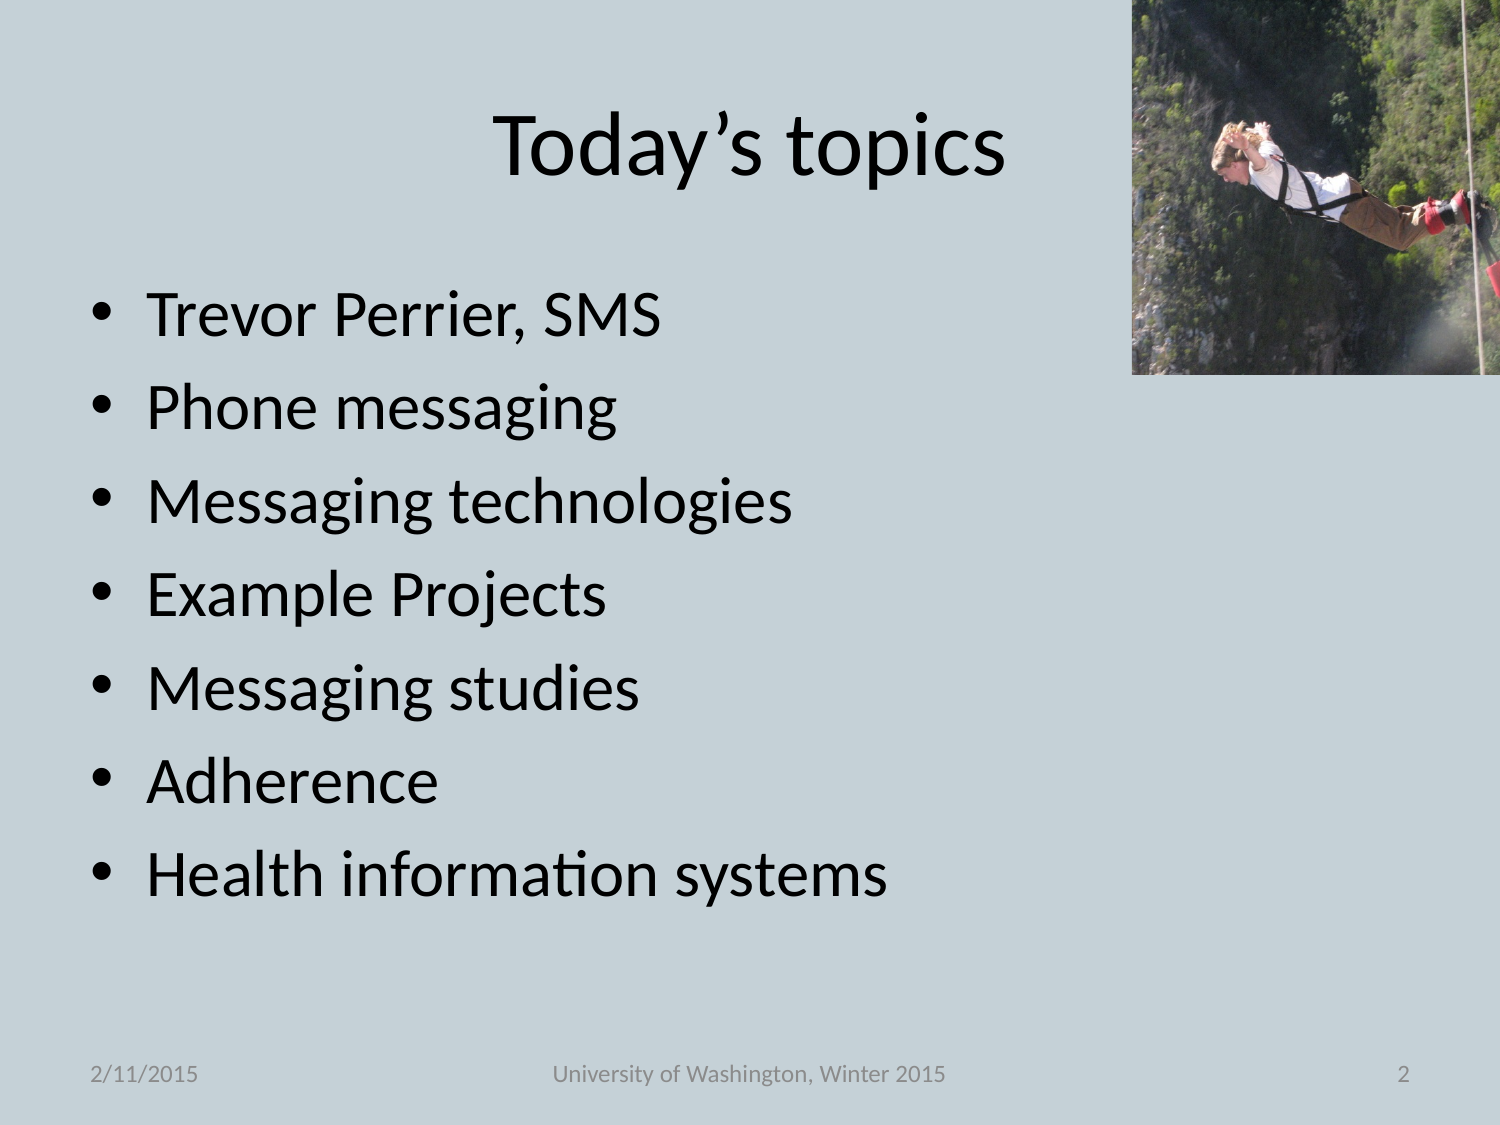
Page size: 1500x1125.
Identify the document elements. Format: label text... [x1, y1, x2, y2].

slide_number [75, 1042, 425, 1103]
list Trevor Perrier, SMS Phone messaging Messaging technologies Example Projects Messaging studies Adherence Health information systems [75, 262, 1425, 1005]
slide_number 2 [1074, 1042, 1425, 1103]
title Today’s topics [75, 45, 1126, 233]
footer University of Washington, Winter 2015 [512, 1042, 988, 1103]
picture [1131, 0, 1500, 376]
